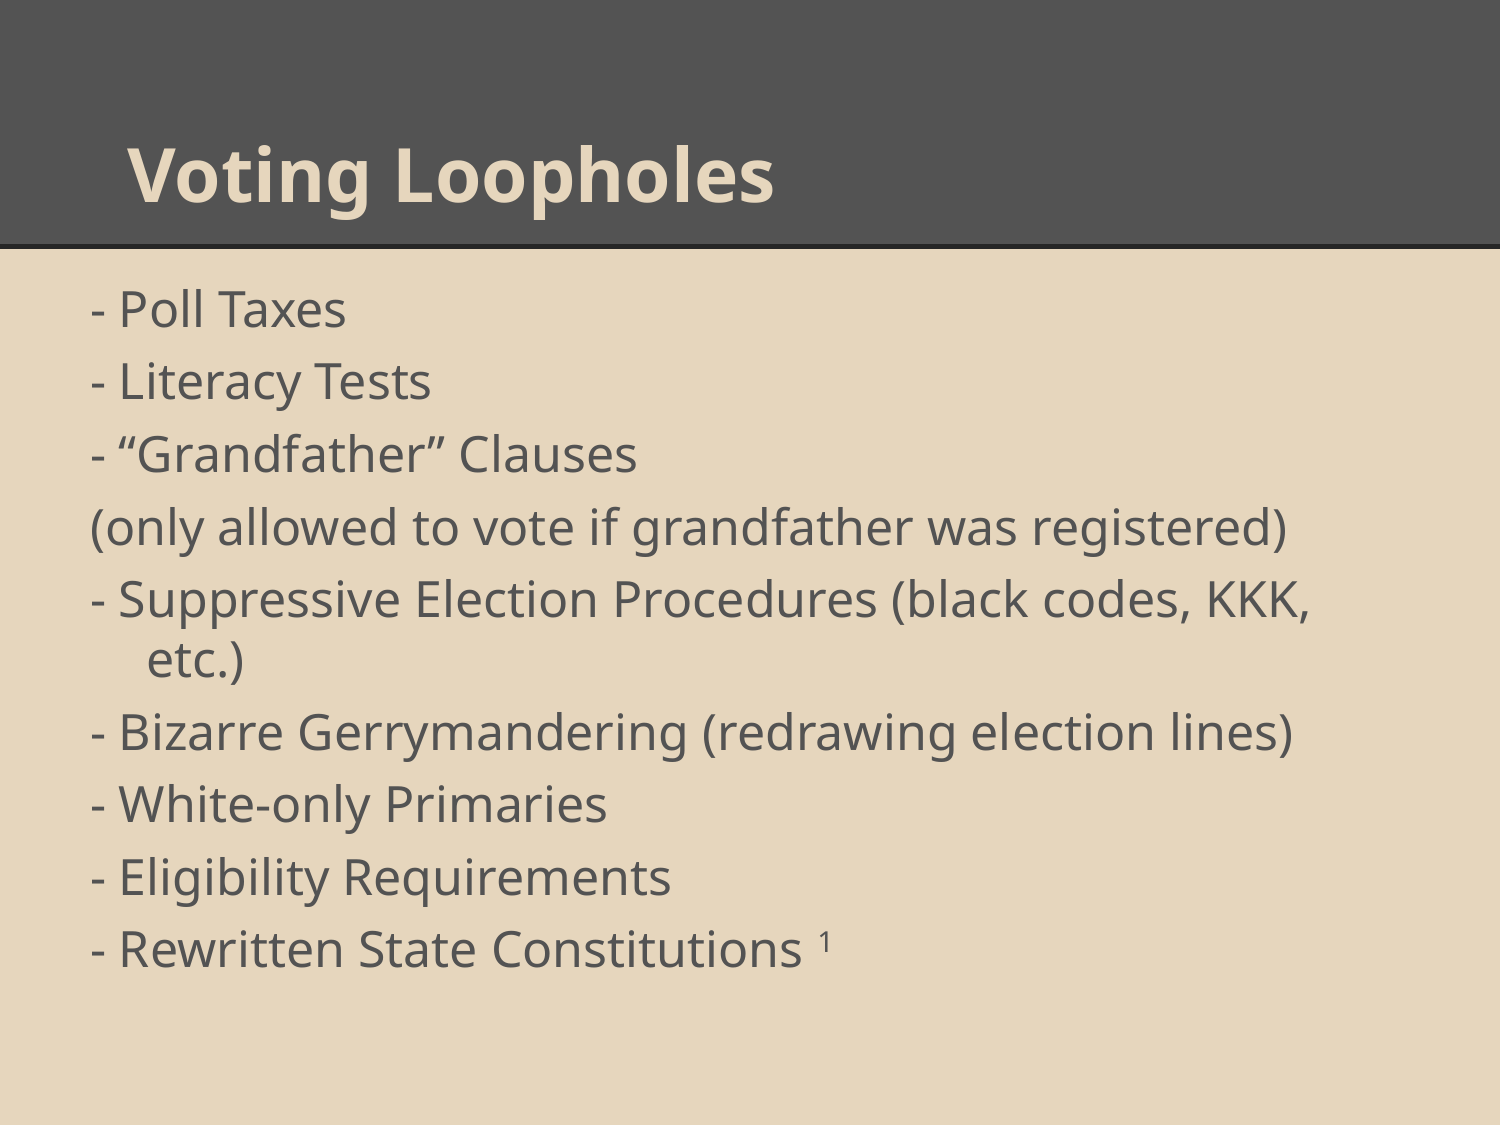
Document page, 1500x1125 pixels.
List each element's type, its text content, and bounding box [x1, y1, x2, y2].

list - Poll Taxes - Literacy Tests - “Grandfather” Clauses (only allowed to vote if grandfather was registered) - Suppressive Election Procedures (black codes, KKK, etc.) - Bizarre Gerrymandering (redrawing election lines) - White-only Primaries - Eligibility Requirements - Rewritten State Constitutions 1 [75, 262, 1425, 1078]
title Voting Loopholes [75, 45, 1425, 233]
